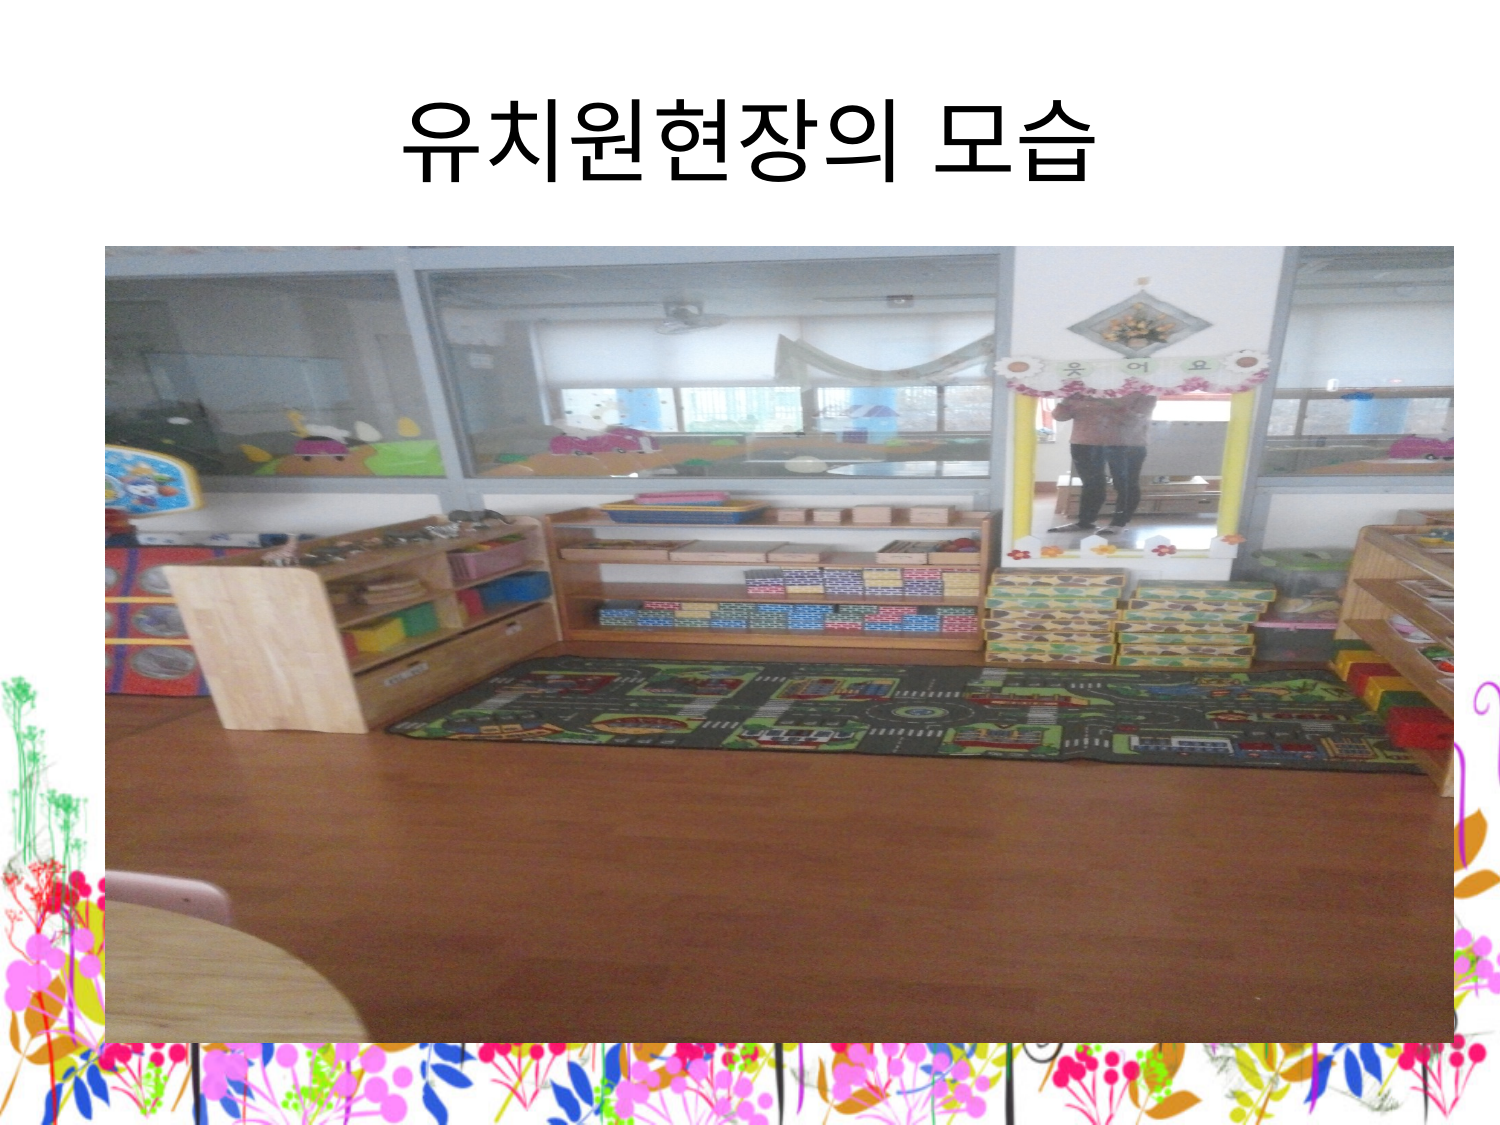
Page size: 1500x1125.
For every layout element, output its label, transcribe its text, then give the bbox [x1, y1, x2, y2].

title 유치원현장의 모습 [75, 45, 1425, 233]
picture [0, 0, 1500, 1125]
